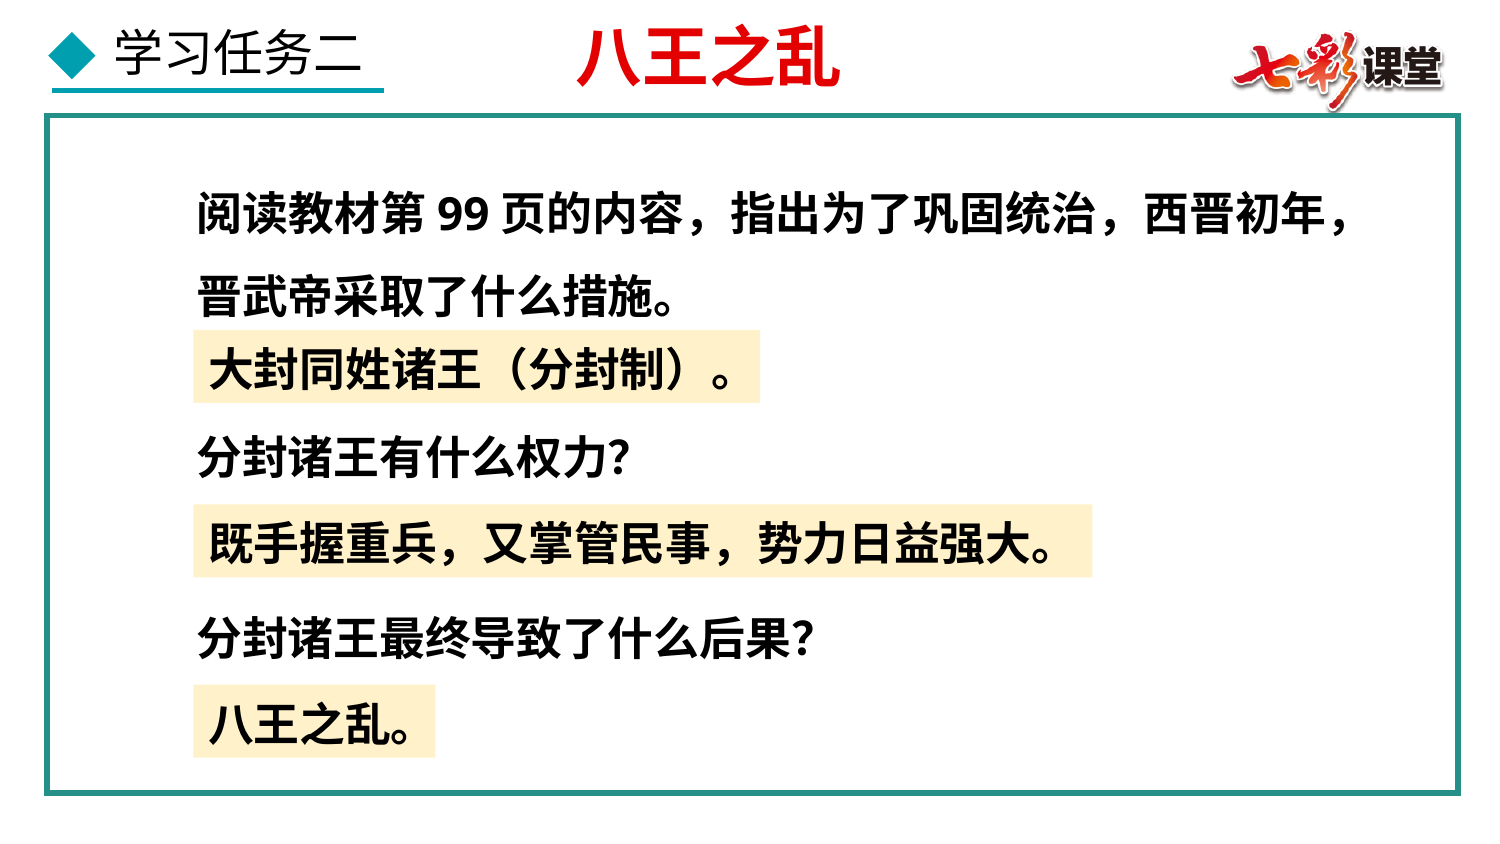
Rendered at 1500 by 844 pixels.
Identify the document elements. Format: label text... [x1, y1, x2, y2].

text_box 八王之乱 [561, 6, 863, 102]
text_box 分封诸王最终导致了什么后果？ [181, 601, 877, 672]
text_box 分封诸王有什么权力？ [181, 421, 690, 492]
text_box 既手握重兵，又掌管民事，势力日益强大。 [193, 504, 1093, 578]
picture [1228, 26, 1449, 113]
text_box 阅读教材第99页的内容，指出为了巩固统治，西晋初年，晋武帝采取了什么措施。 [181, 150, 1388, 330]
text_box 八王之乱。 [193, 684, 436, 758]
text_box 大封同姓诸王（分封制）。 [193, 329, 761, 403]
